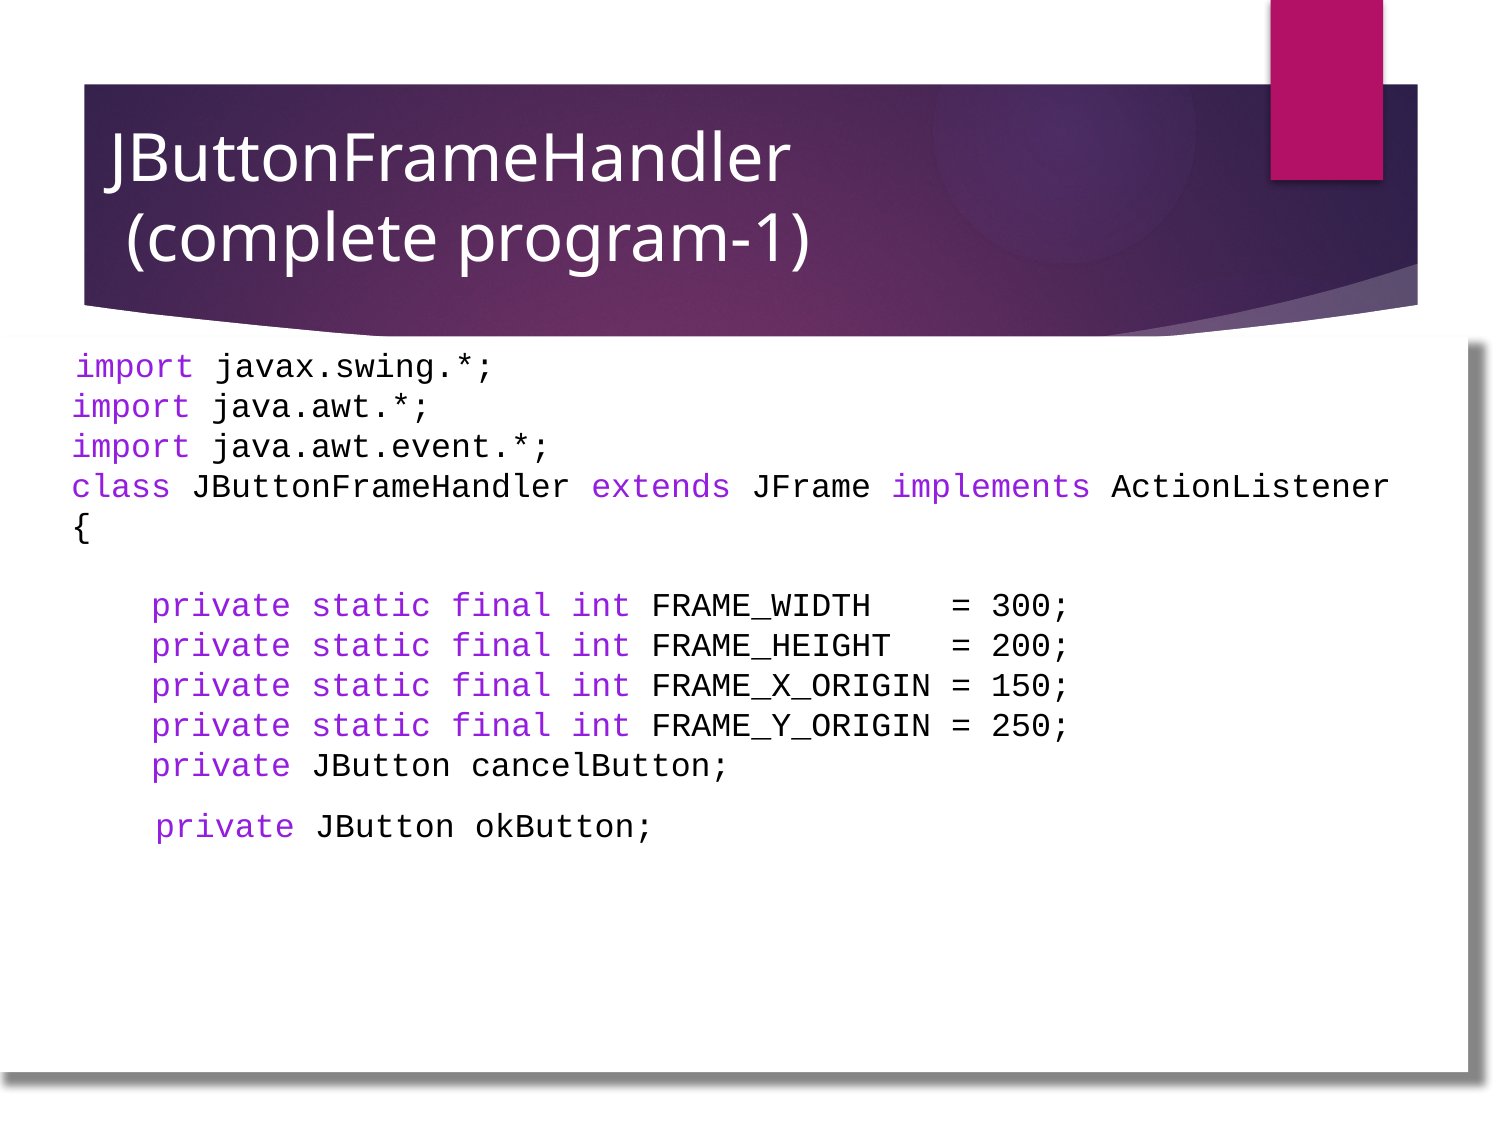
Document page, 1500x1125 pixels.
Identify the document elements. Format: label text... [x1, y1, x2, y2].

list import javax.swing.*; import java.awt.*; import java.awt.event.*; class JButtonFrameHandler extends JFrame implements ActionListener { private static final int FRAME_WIDTH = 300; private static final int FRAME_HEIGHT = 200; private static final int FRAME_X_ORIGIN = 150; private static final int FRAME_Y_ORIGIN = 250; private JButton cancelButton; private JButton okButton; [0, 336, 1469, 1073]
title JButtonFrameHandler (complete program-1) [94, 117, 1307, 273]
